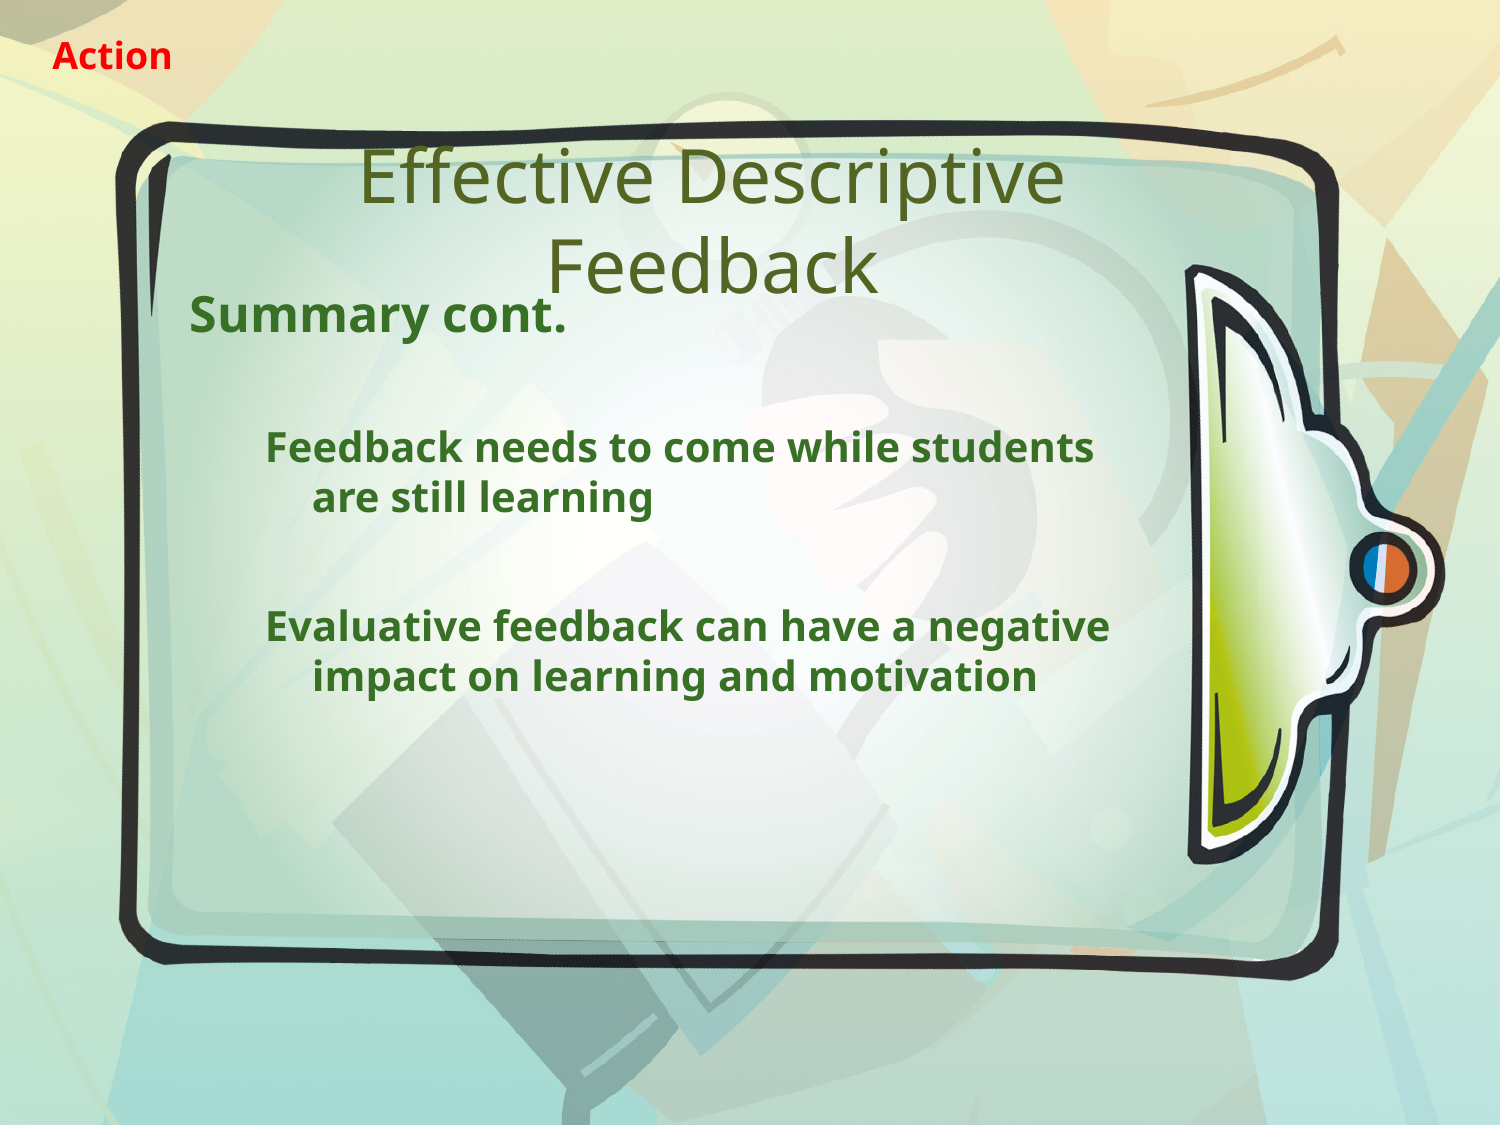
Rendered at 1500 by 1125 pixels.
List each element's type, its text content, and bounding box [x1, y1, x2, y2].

text_box Action [37, 24, 189, 85]
picture [0, 0, 1500, 1125]
title Effective Descriptive Feedback [174, 162, 1251, 276]
list Summary cont. Feedback needs to come while students are still learning Evaluative feedback can have a negative impact on learning and motivation [174, 274, 1176, 1038]
